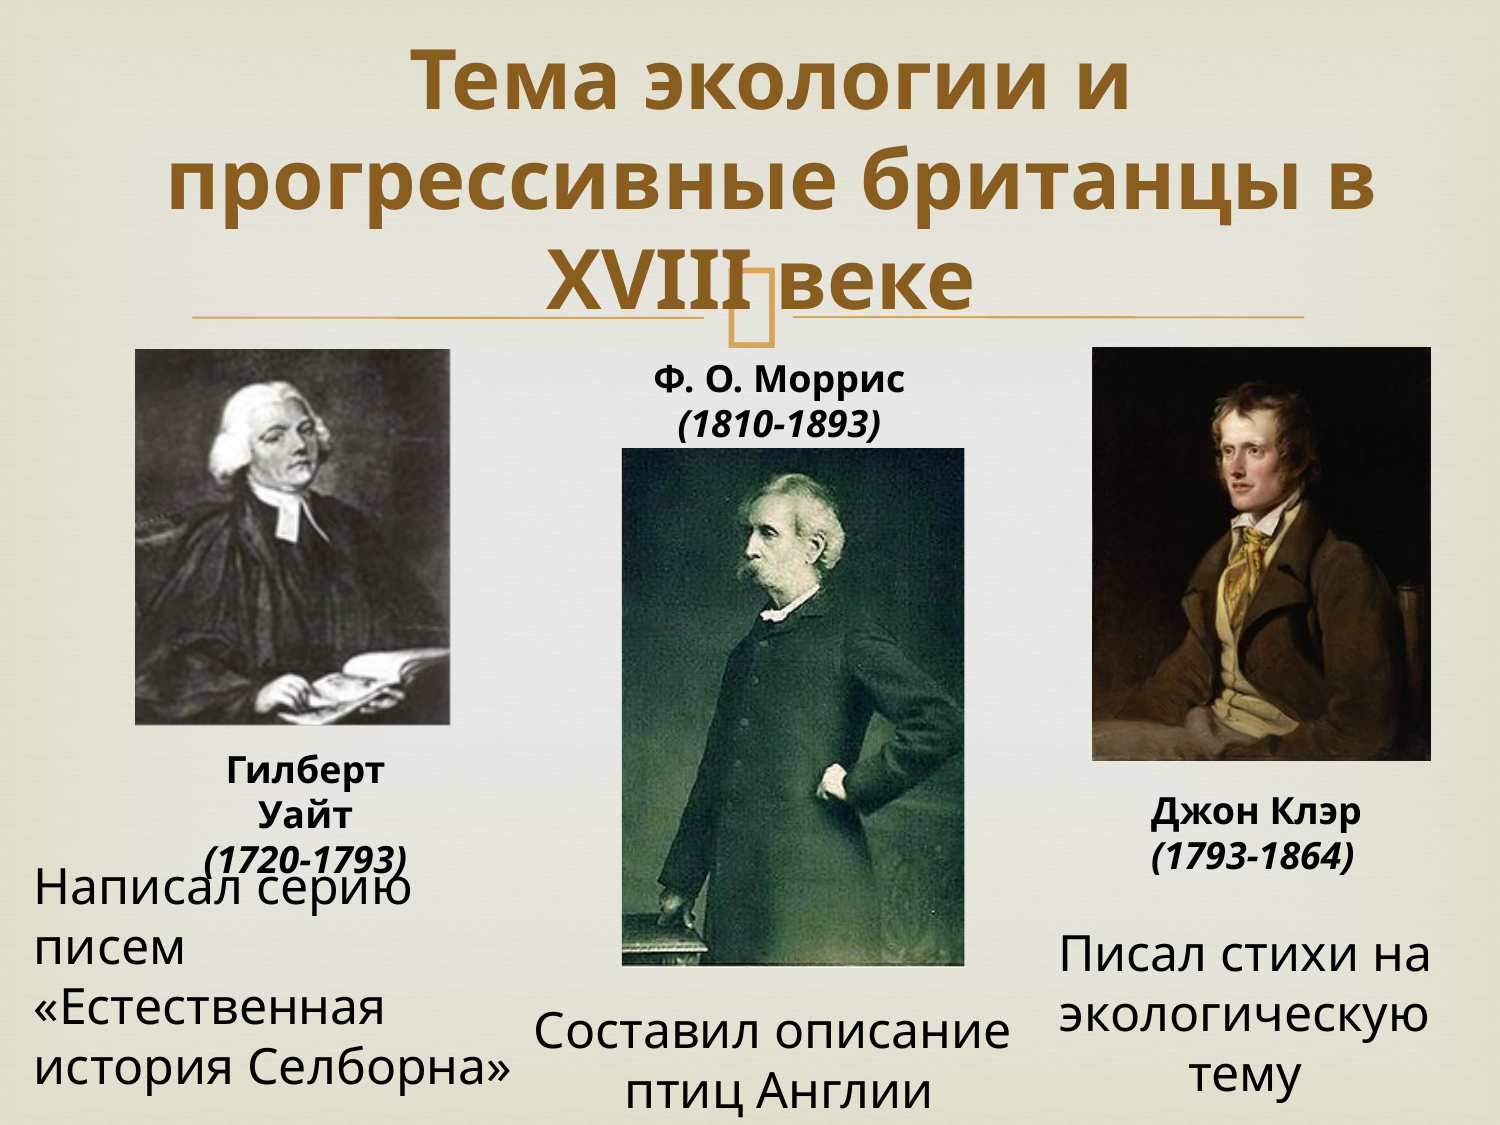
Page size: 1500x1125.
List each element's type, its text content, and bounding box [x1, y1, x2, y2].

picture [1091, 346, 1431, 762]
picture [621, 447, 965, 968]
text_box Написал серию писем «Естественная история Селборна» [19, 846, 592, 1102]
text_box Ф. О. Моррис (1810-1893) [577, 347, 982, 453]
text_box Джон Клэр (1793-1864) [1136, 779, 1387, 885]
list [135, 349, 454, 729]
text_box Гилберт Уайт (1720-1793) [159, 738, 452, 846]
text_box Составил описание птиц Англии [519, 990, 1041, 1125]
text_box Писал стихи на экологическую тему [1009, 913, 1481, 1109]
title Тема экологии и прогрессивные британцы в XVIII веке [135, 90, 1409, 263]
